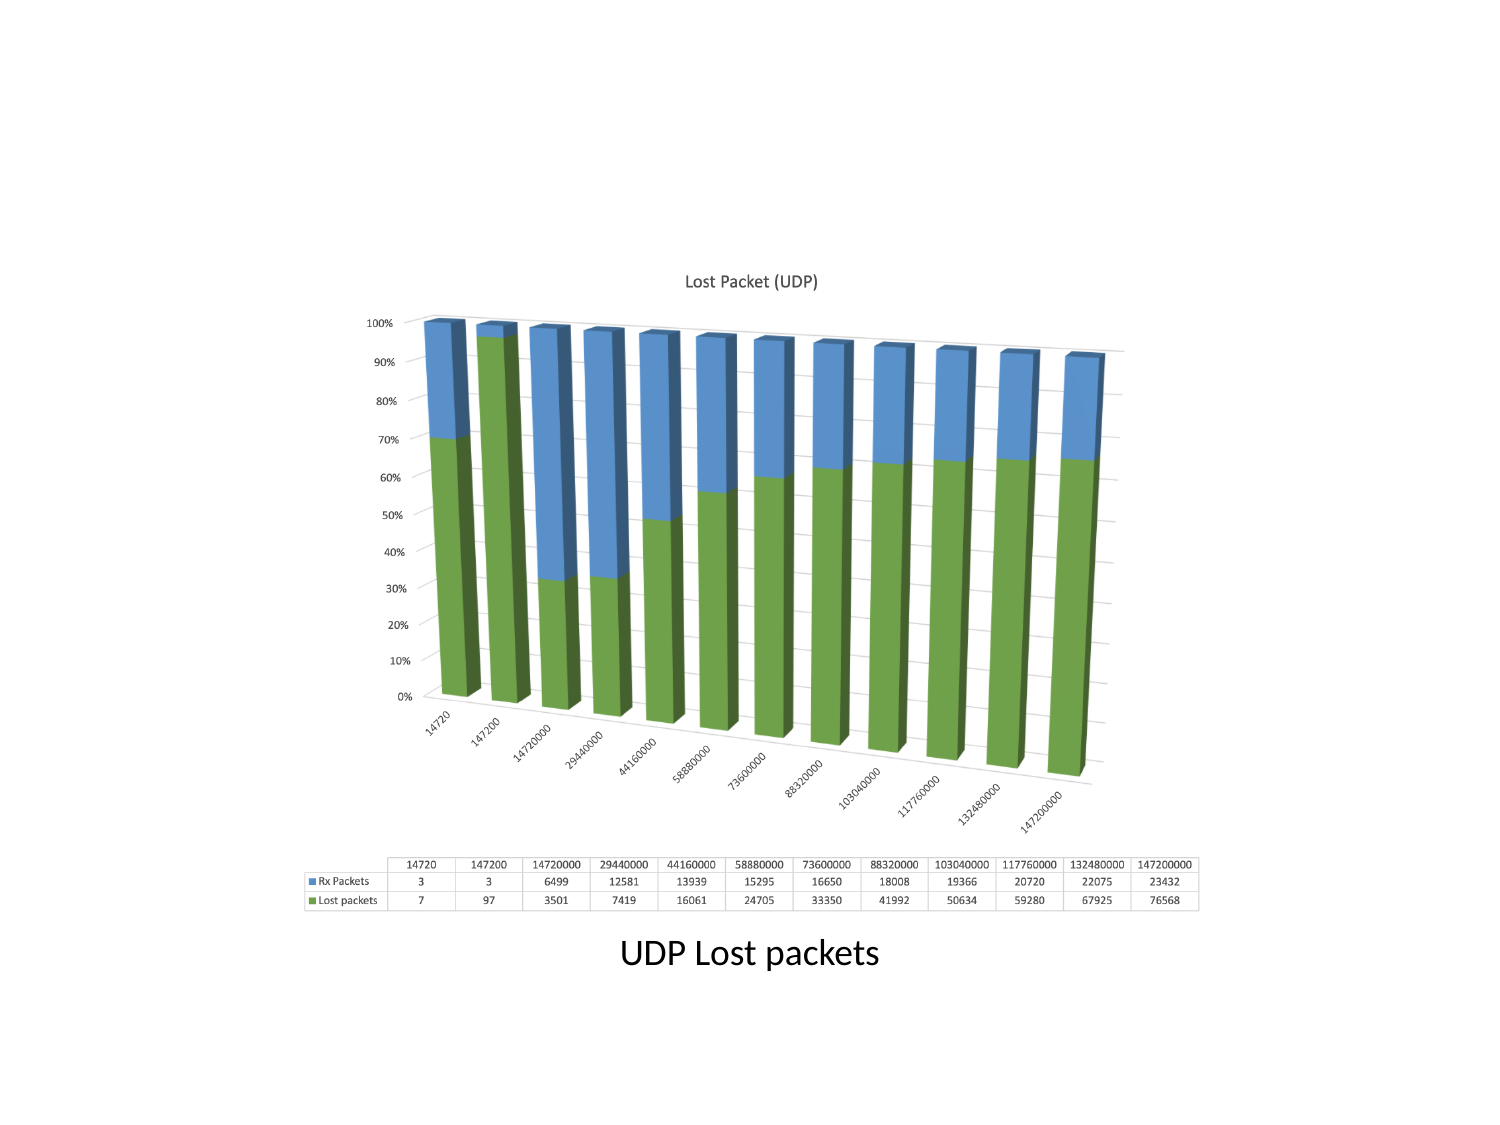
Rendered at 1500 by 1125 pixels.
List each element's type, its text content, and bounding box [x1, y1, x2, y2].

text_box UDP Lost packets [74, 920, 1425, 1005]
picture [291, 262, 1209, 921]
